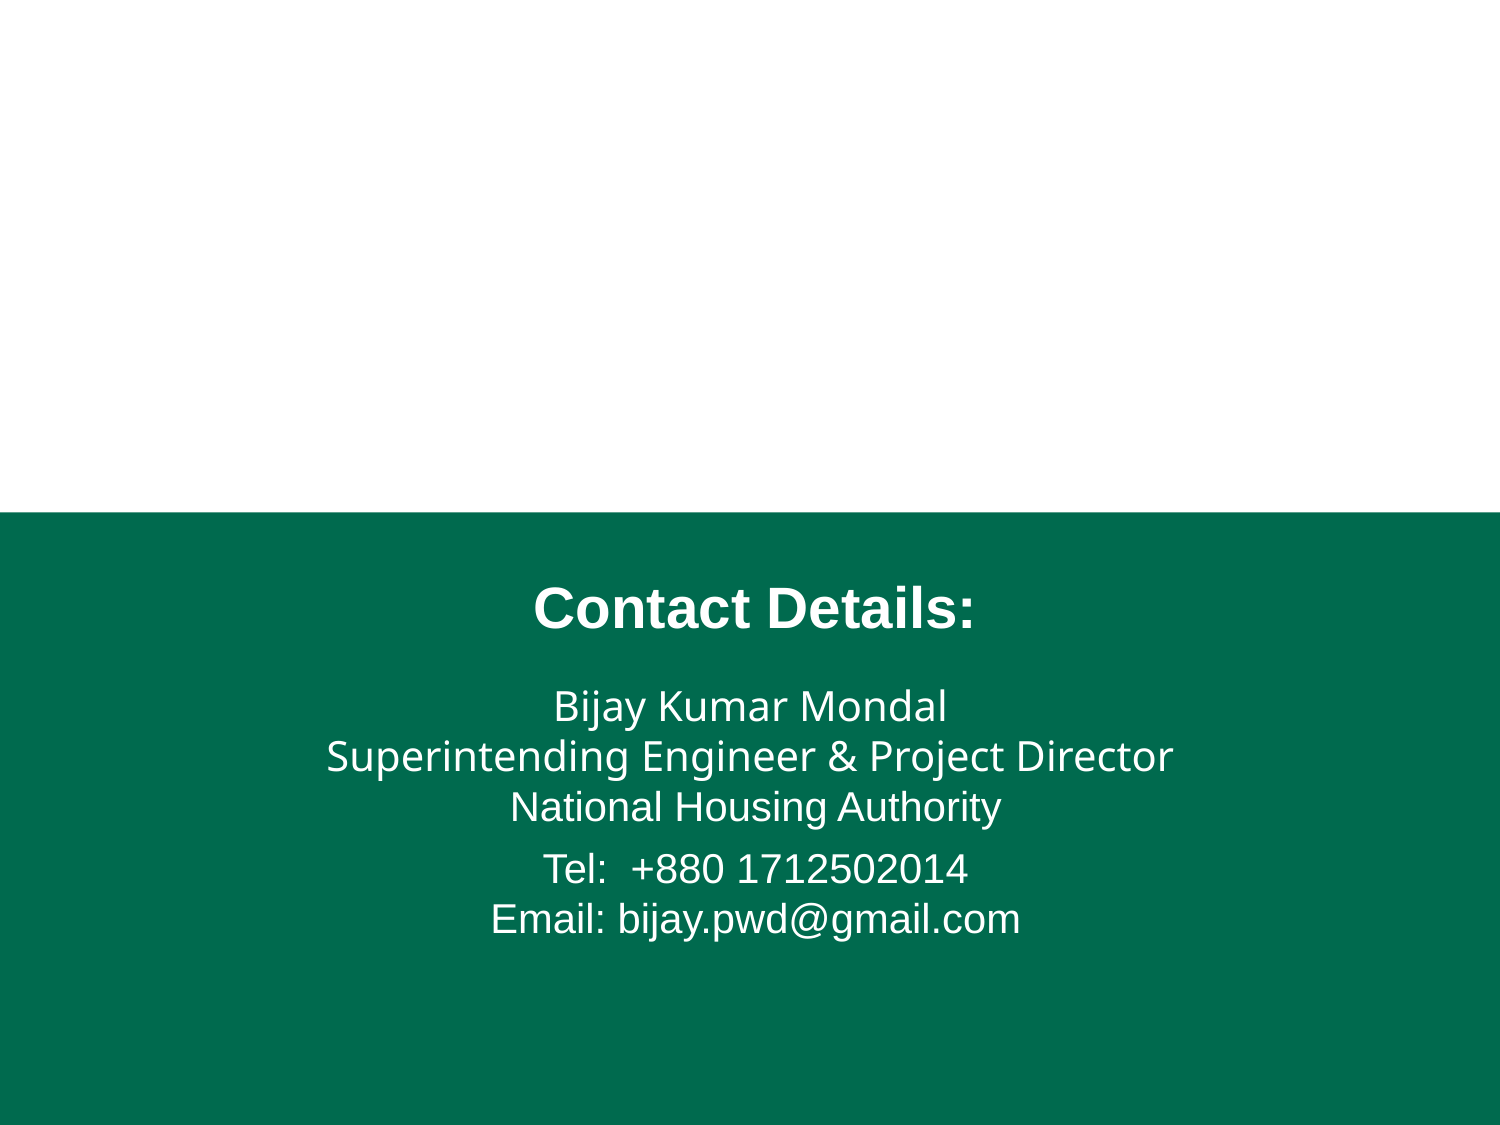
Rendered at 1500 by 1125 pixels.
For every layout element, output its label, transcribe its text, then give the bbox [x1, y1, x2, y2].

text_box [0, 512, 1500, 1125]
text_box Contact Details: Bijay Kumar Mondal Superintending Engineer & Project Director National Housing Authority Tel: +880 1712502014 Email: bijay.pwd@gmail.com [100, 562, 1412, 950]
